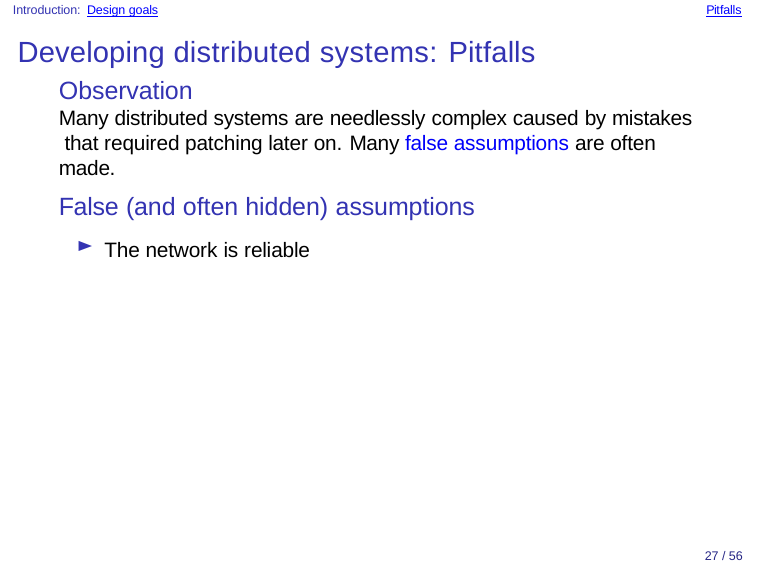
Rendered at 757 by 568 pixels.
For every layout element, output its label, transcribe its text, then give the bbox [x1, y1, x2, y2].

text_box Pitfalls [704, 0, 745, 18]
text_box 27 / 56 [702, 546, 745, 563]
text_box Introduction: Design goals [10, 0, 163, 18]
text_box Developing distributed systems: Pitfalls Observation Many distributed systems are needlessly complex caused by mistakes that required patching later on. Many false assumptions are often made. False (and often hidden) assumptions The network is reliable [11, 23, 703, 262]
